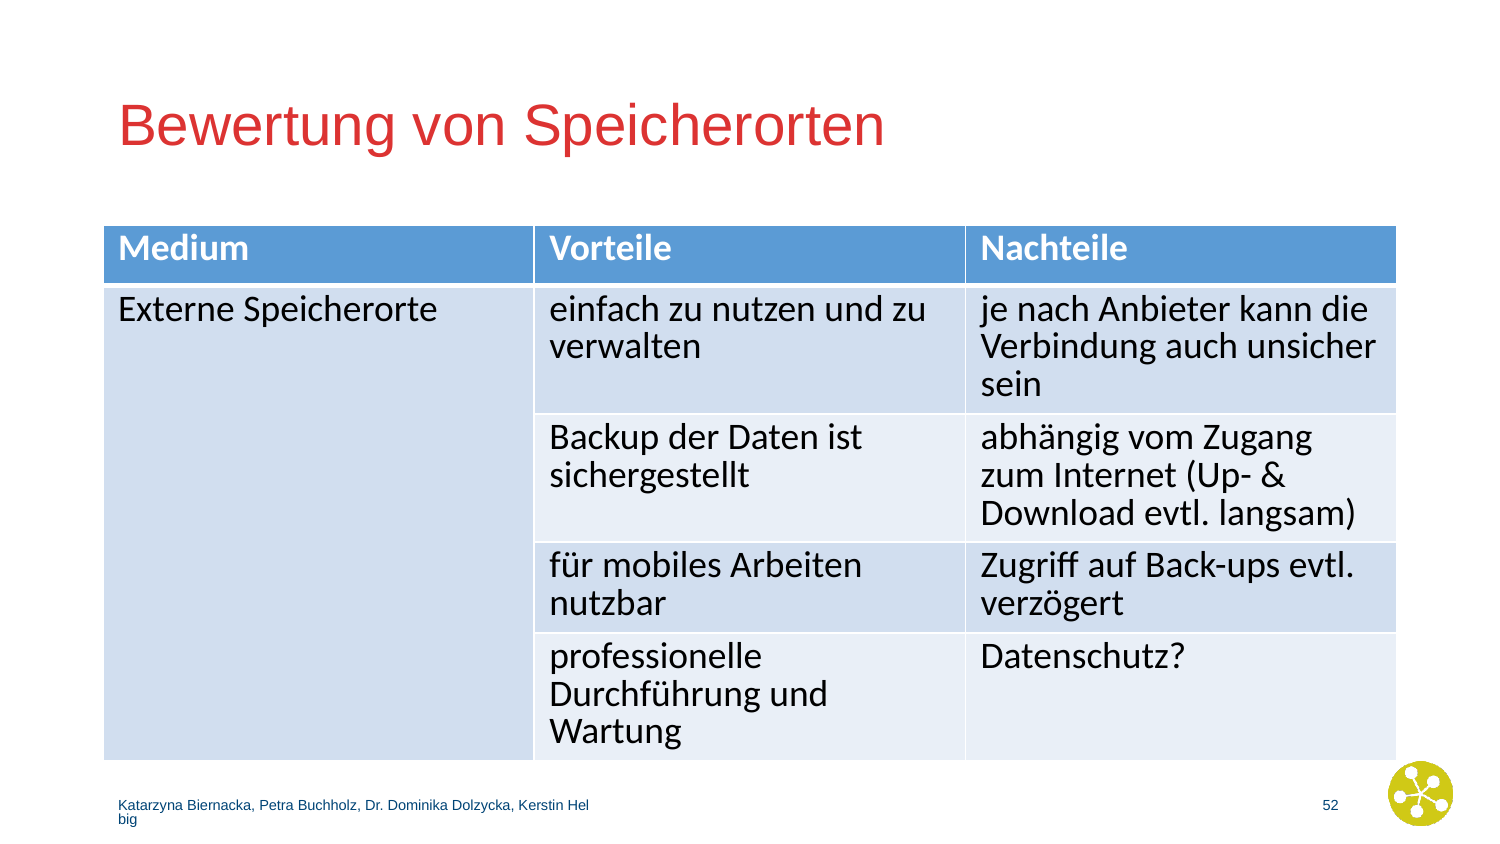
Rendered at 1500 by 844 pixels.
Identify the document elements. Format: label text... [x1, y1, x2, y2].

footer Katarzyna Biernacka, Petra Buchholz, Dr. Dominika Dolzycka, Kerstin Helbig [103, 782, 611, 827]
table_header Nachteile [966, 226, 1396, 283]
table_cell professionelle Durchführung und Wartung [535, 634, 965, 760]
slide_number 51 [1016, 782, 1354, 827]
picture [1388, 761, 1453, 826]
table_cell Backup der Daten ist sichergestellt [535, 415, 965, 541]
table_header Medium [104, 226, 533, 283]
table_cell für mobiles Arbeiten nutzbar [535, 543, 965, 632]
table_cell Zugriff auf Back-ups evtl. verzögert [966, 543, 1396, 632]
table_cell je nach Anbieter kann die Verbindung auch unsicher sein [966, 288, 1396, 413]
table_cell abhängig vom Zugang zum Internet (Up- & Download evtl. langsam) [966, 415, 1396, 541]
title Bewertung von Speicherorten [103, 44, 1397, 208]
table_header Vorteile [535, 226, 965, 283]
table_cell Externe Speicherorte [104, 288, 533, 760]
table_cell einfach zu nutzen und zu verwalten [535, 288, 965, 413]
table_cell Datenschutz? [966, 634, 1396, 760]
